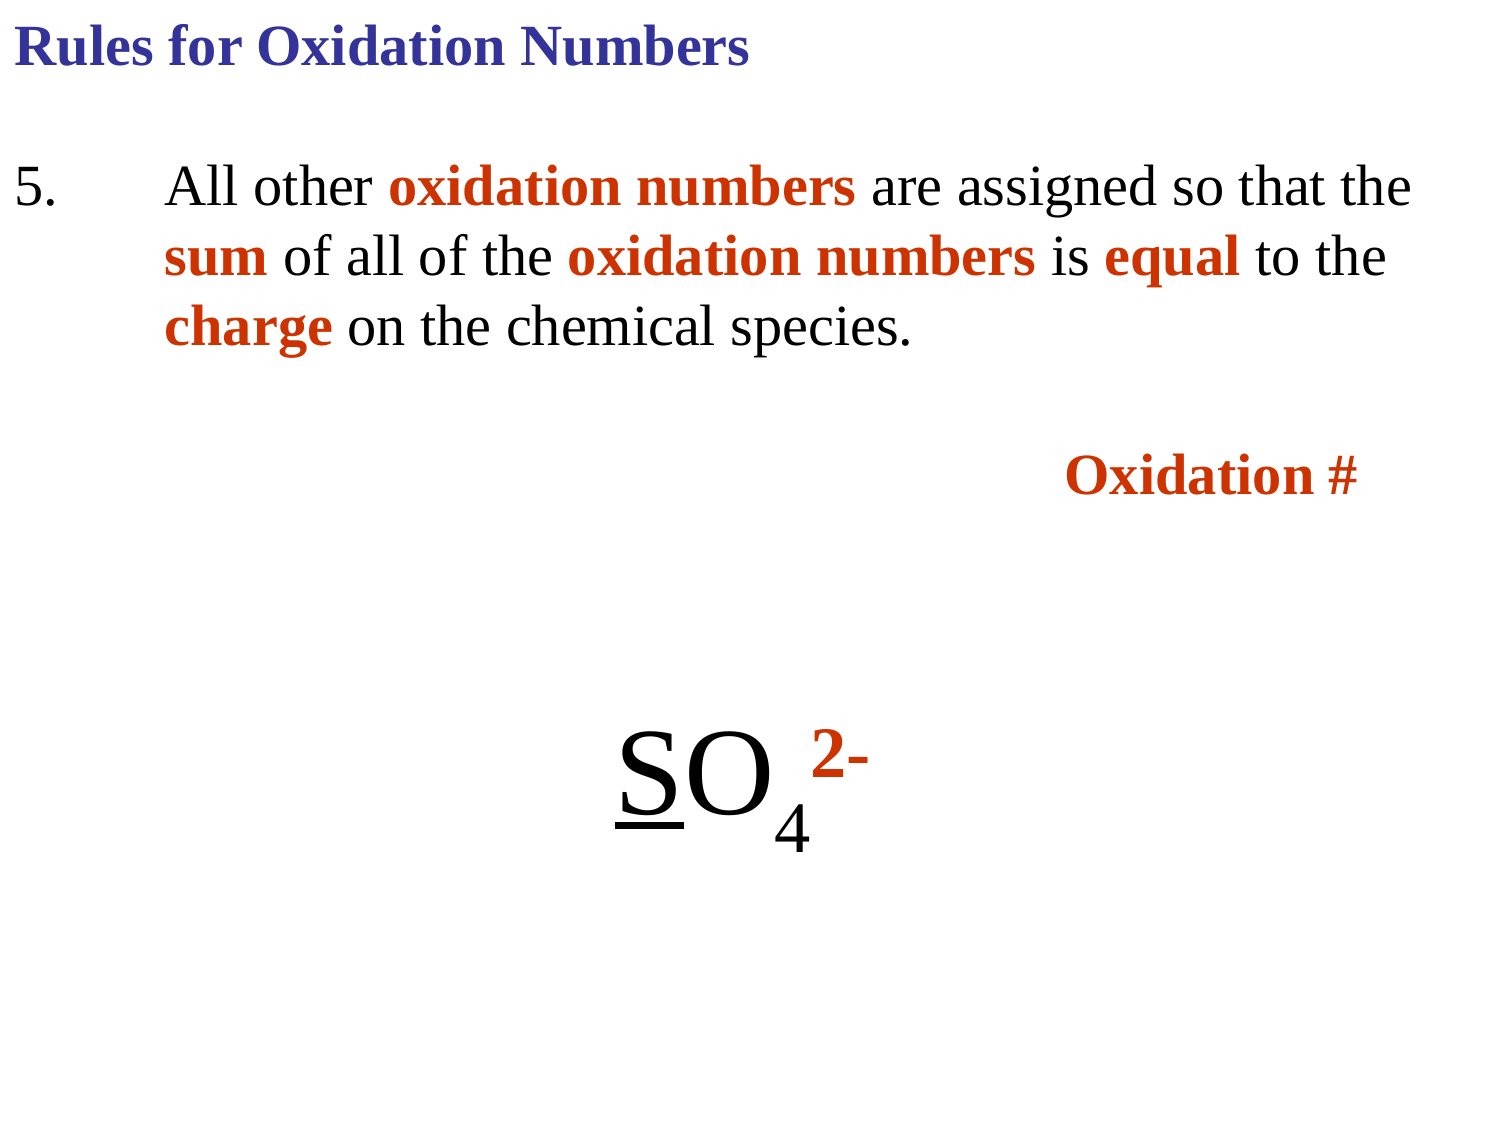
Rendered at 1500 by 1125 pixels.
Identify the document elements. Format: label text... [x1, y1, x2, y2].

text_box Rules for Oxidation Numbers 5. All other oxidation numbers are assigned so that the sum of all of the oxidation numbers is equal to the charge on the chemical species. [0, 0, 1500, 365]
text_box Oxidation # SO42- [0, 412, 1500, 1014]
